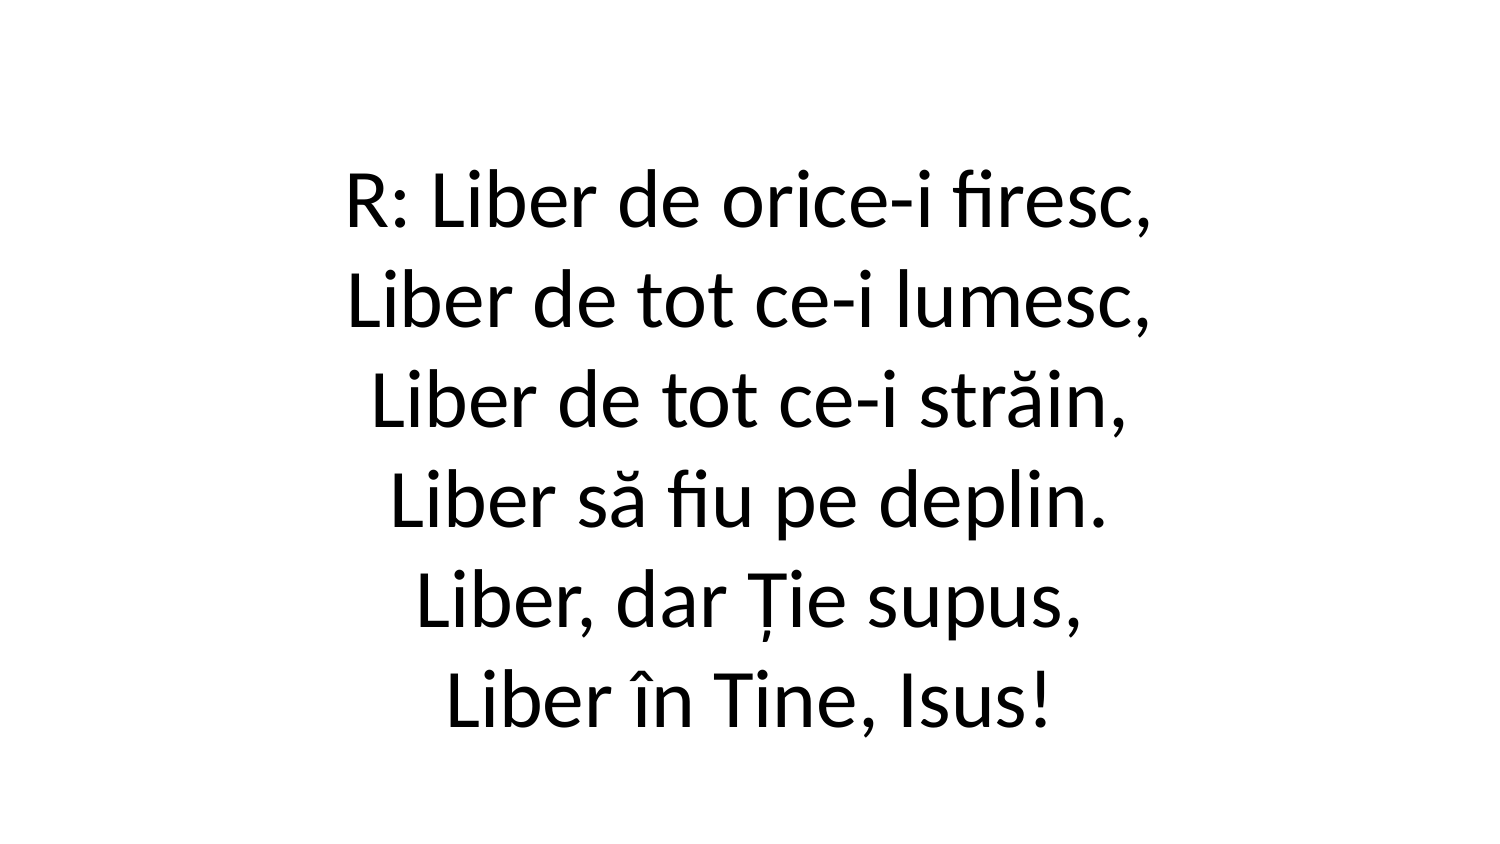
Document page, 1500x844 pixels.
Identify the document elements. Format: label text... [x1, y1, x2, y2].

text_box R: Liber de orice-i firesc, Liber de tot ce-i lumesc, Liber de tot ce-i străin, Liber să fiu pe deplin. Liber, dar Ție supus, Liber în Tine, Isus! [329, 92, 1171, 752]
